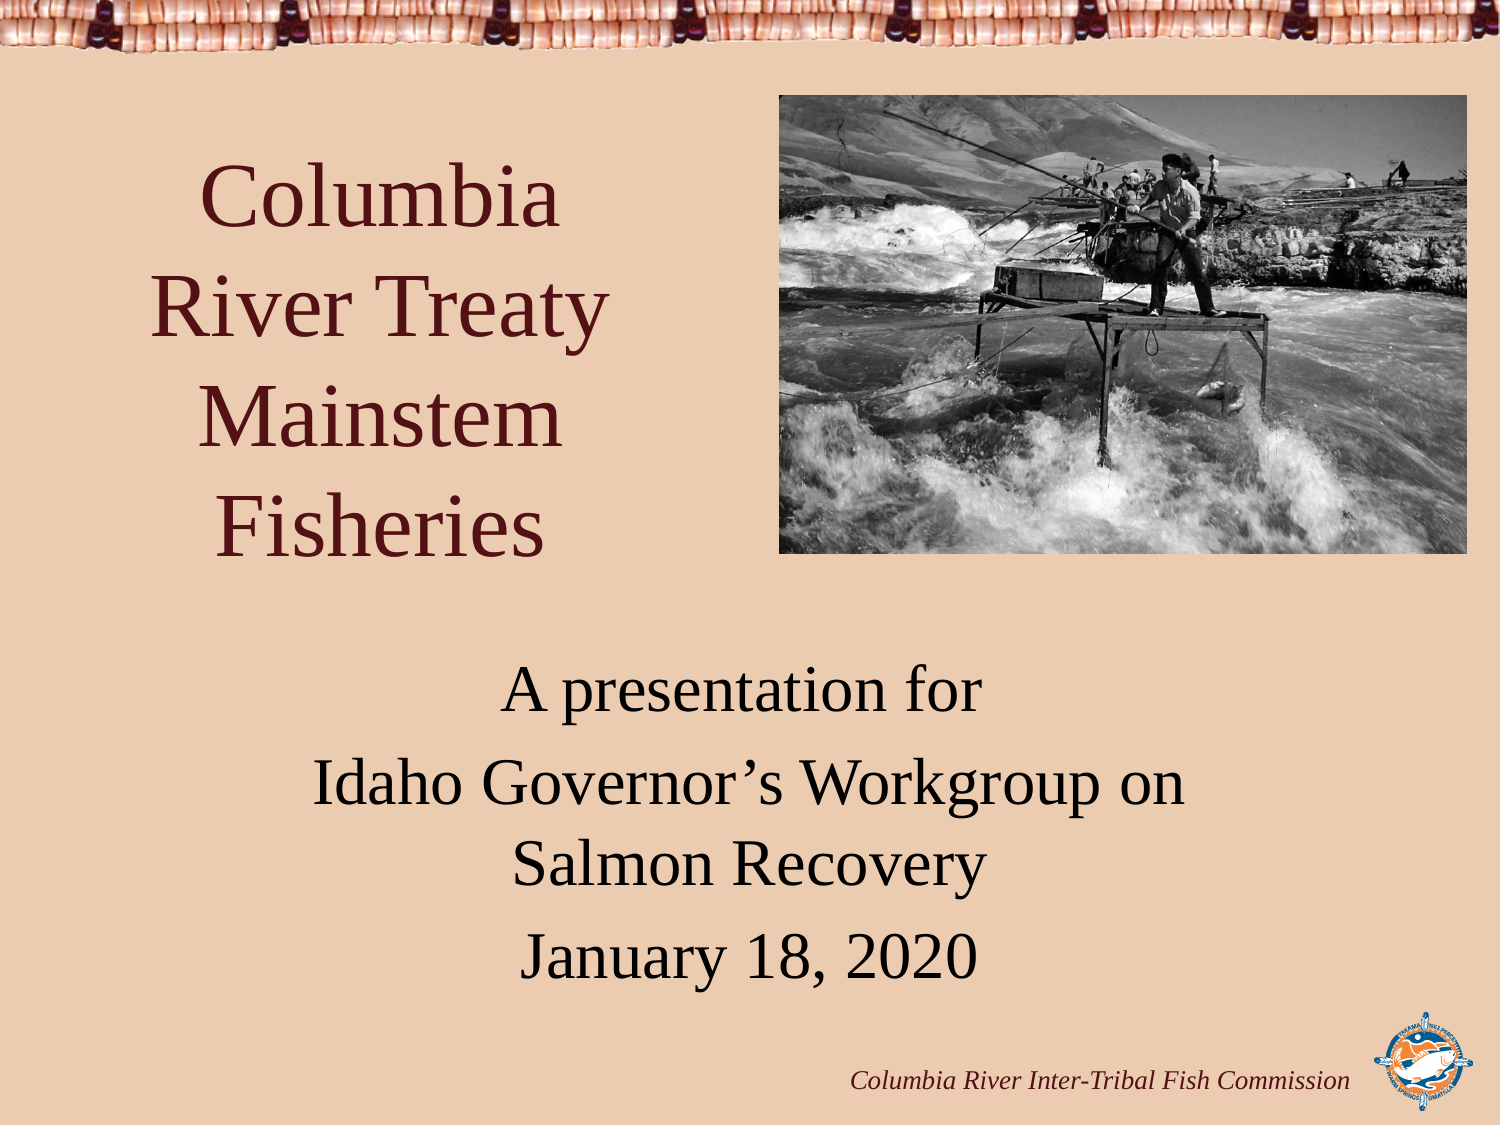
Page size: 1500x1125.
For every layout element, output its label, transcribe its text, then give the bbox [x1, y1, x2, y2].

picture [779, 95, 1467, 554]
picture [0, 0, 1500, 54]
picture [1374, 1012, 1473, 1111]
subtitle A presentation for Idaho Governor’s Workgroup on Salmon Recovery January 18, 2020 [225, 637, 1275, 925]
title Columbia River Treaty Mainstem Fisheries [131, 233, 630, 475]
